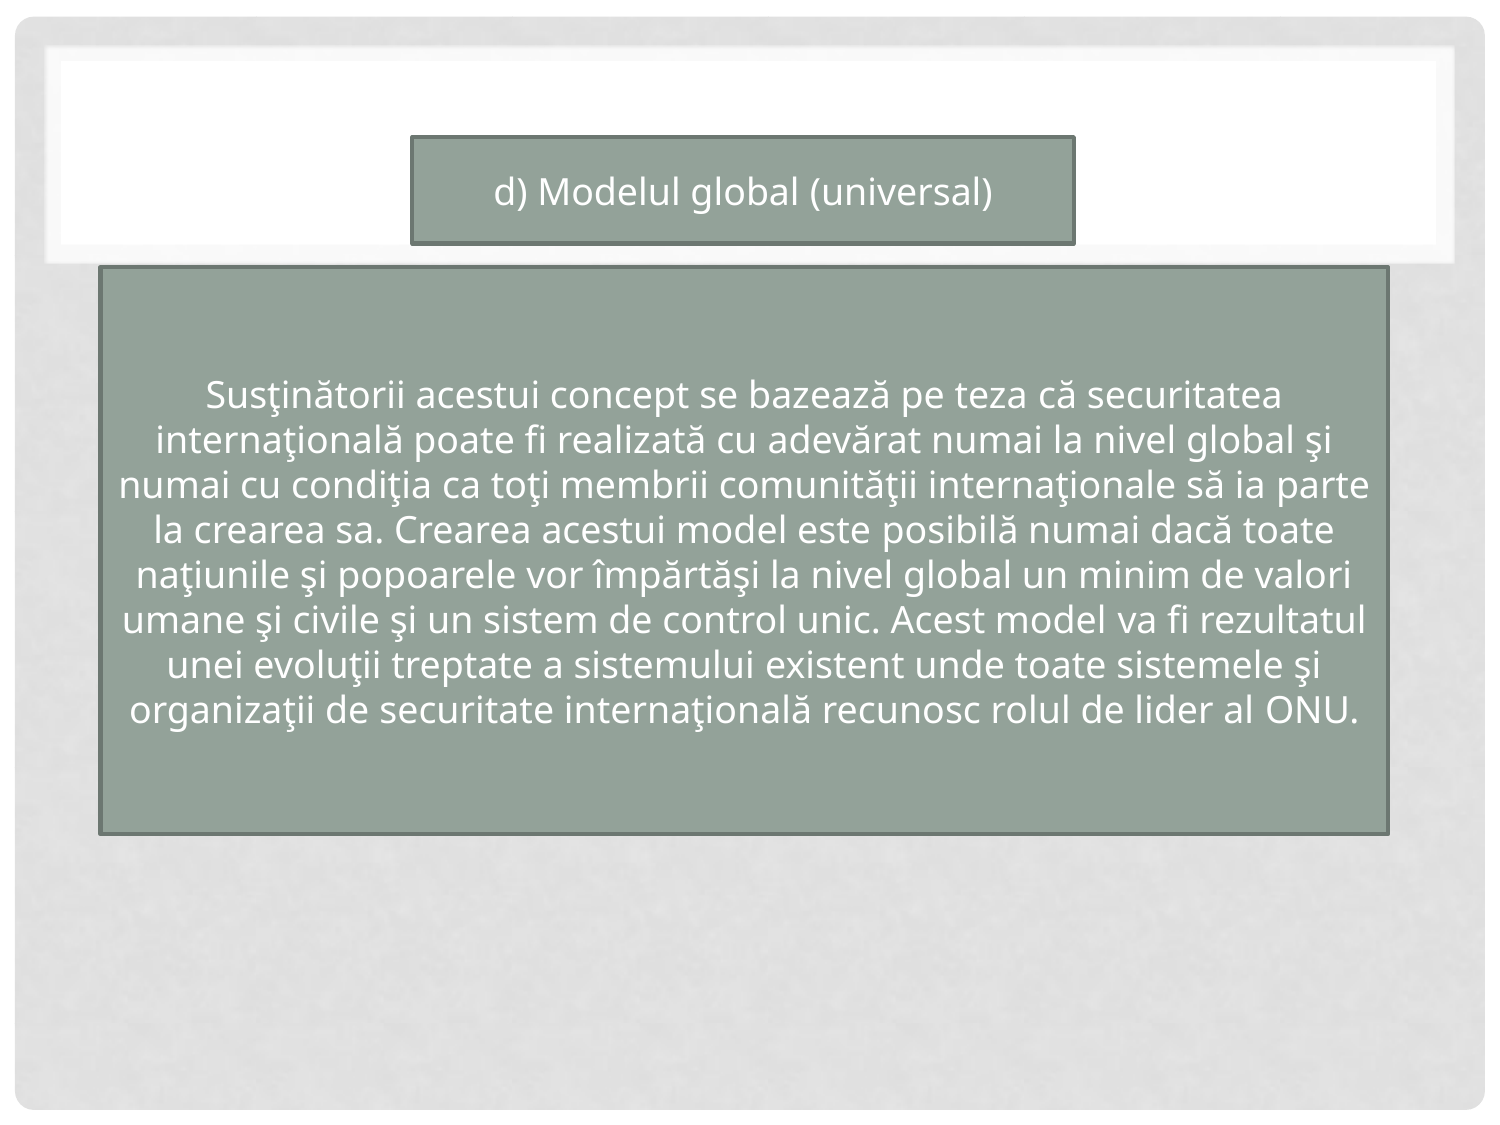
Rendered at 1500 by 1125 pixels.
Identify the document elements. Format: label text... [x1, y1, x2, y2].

text_box Susţinătorii acestui concept se bazează pe teza că securitatea internaţională poate fi realizată cu adevărat numai la nivel global şi numai cu condiţia ca toţi membrii comunităţii internaţionale să ia parte la crearea sa. Crearea acestui model este posibilă numai dacă toate naţiunile şi popoarele vor împărtăşi la nivel global un minim de valori umane şi civile şi un sistem de control unic. Acest model va fi rezultatul unei evoluţii treptate a sistemului existent unde toate sistemele şi organizaţii de securitate internaţională recunosc rolul de lider al ONU. [98, 265, 1390, 836]
text_box d) Modelul global (universal) [410, 135, 1076, 246]
